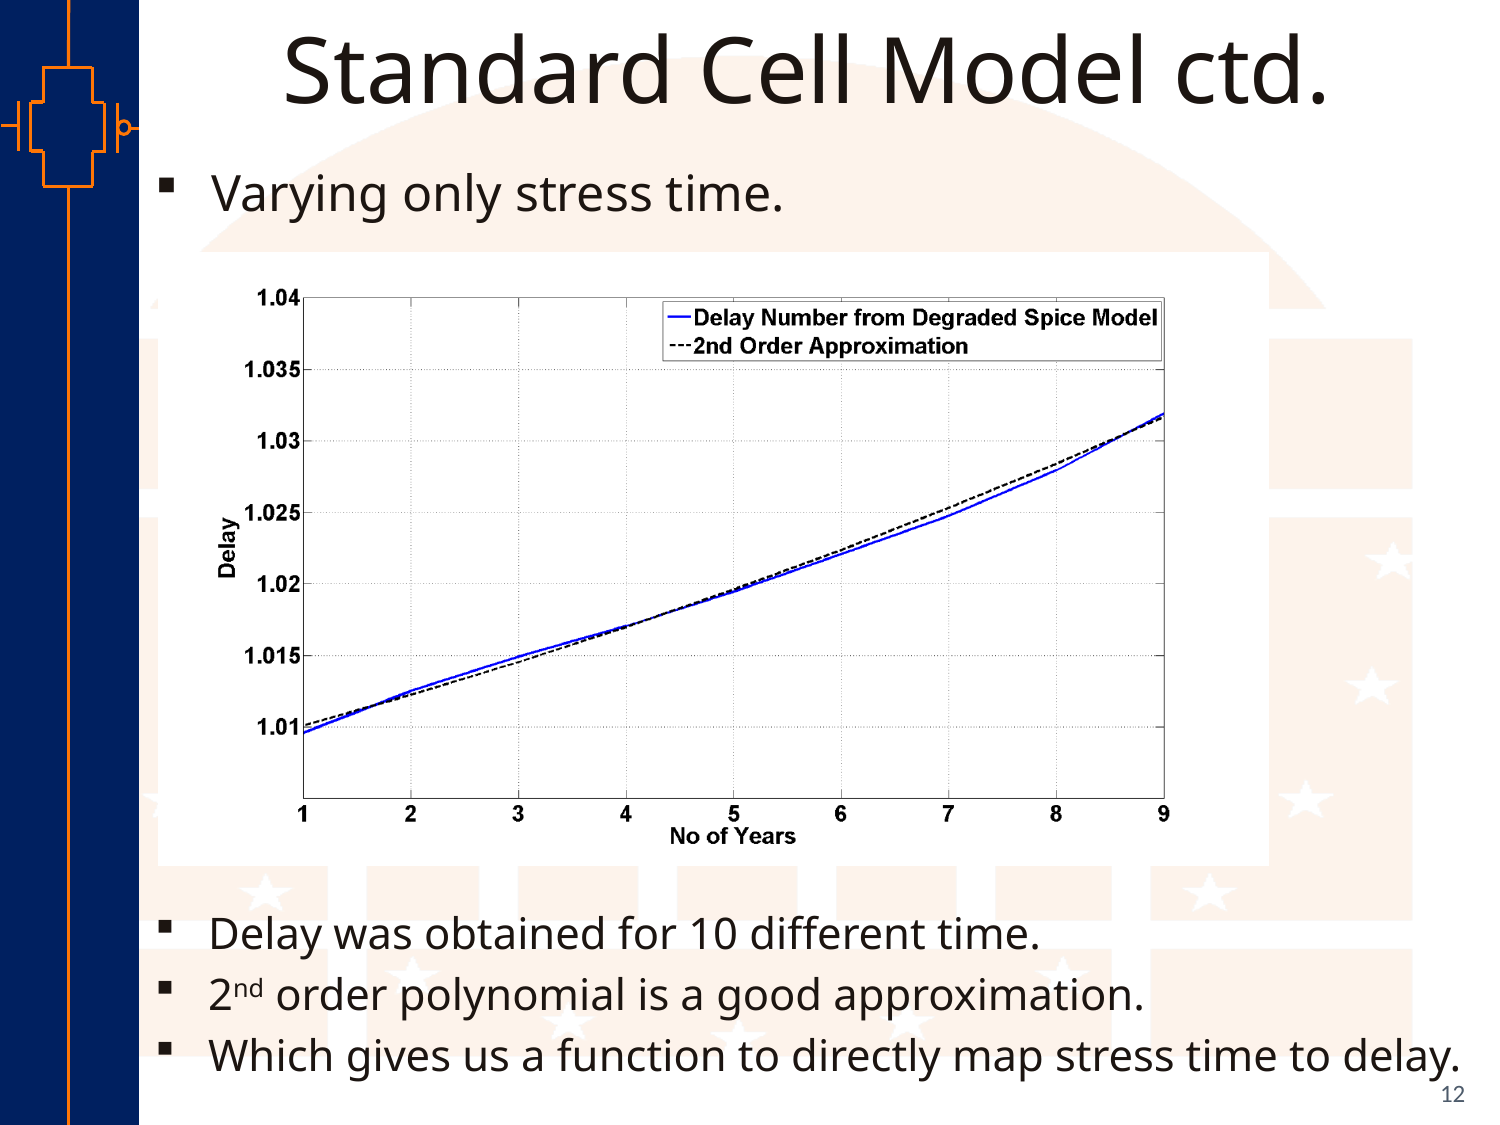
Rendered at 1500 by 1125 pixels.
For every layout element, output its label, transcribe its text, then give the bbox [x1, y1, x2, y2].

title Standard Cell Model ctd. [115, 0, 1500, 130]
list Varying only stress time. [139, 153, 1500, 279]
text_box Delay was obtained for 10 different time. 2nd order polynomial is a good approximation. Which gives us a function to directly map stress time to delay. [140, 898, 1500, 1125]
picture [158, 252, 1269, 866]
